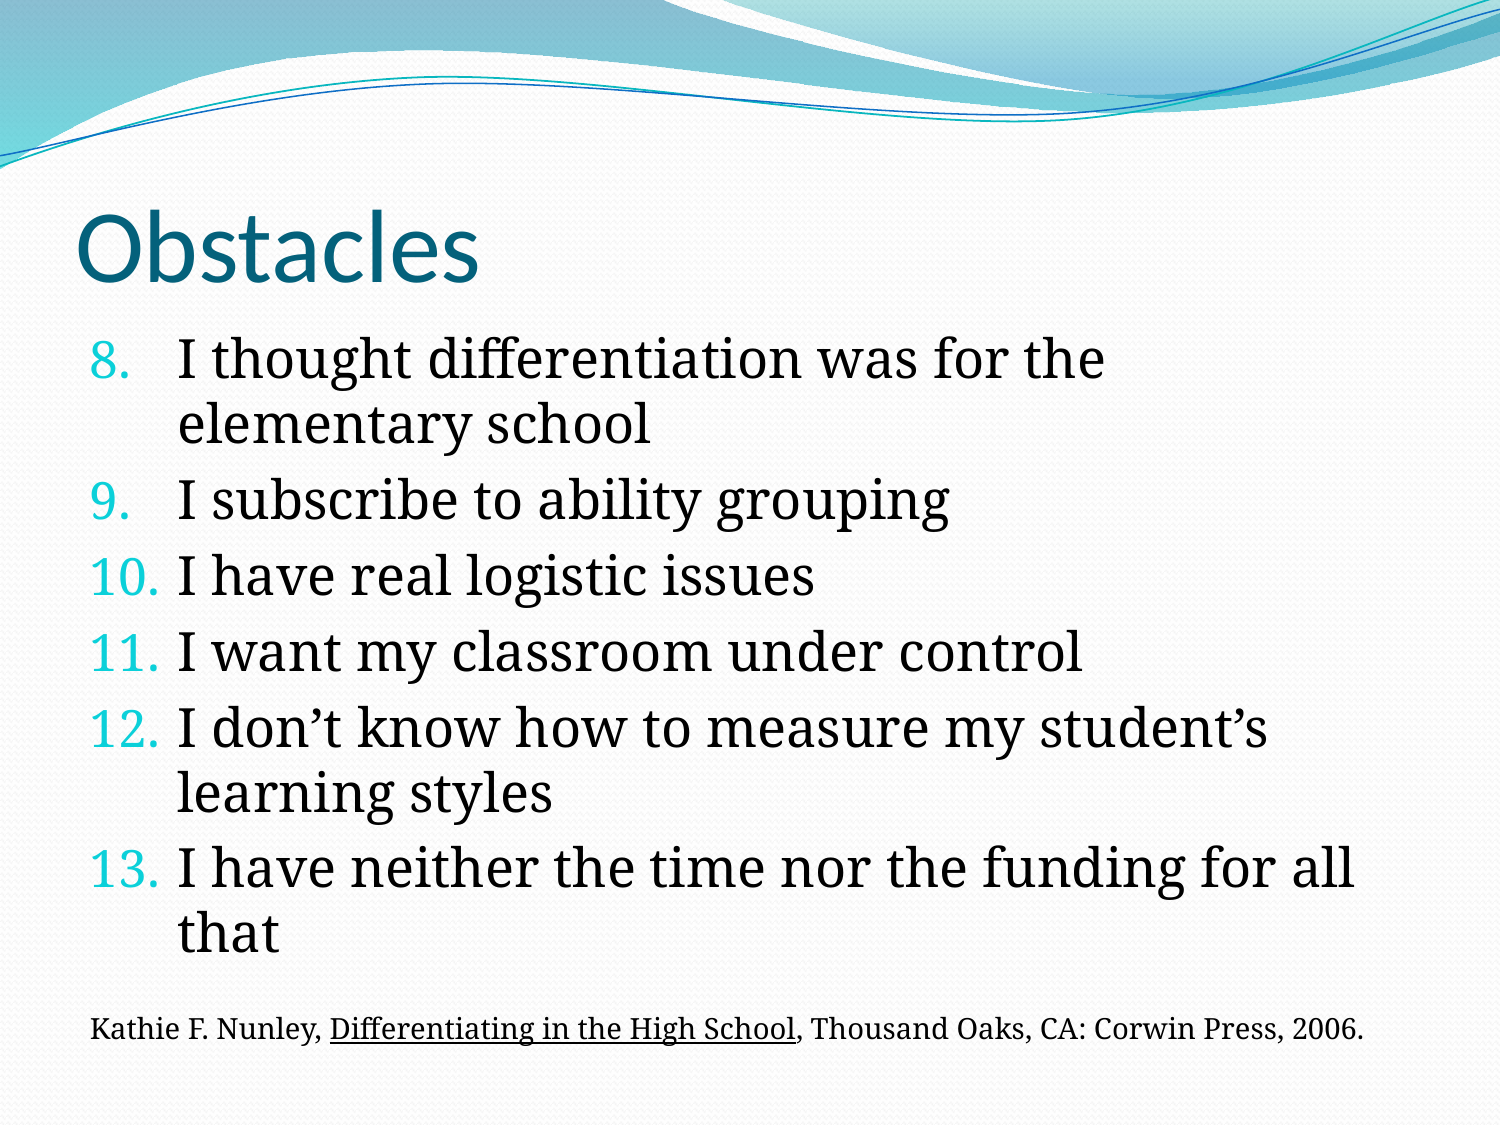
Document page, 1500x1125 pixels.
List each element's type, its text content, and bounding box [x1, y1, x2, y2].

title Obstacles [75, 115, 1425, 303]
list I thought differentiation was for the elementary school I subscribe to ability grouping I have real logistic issues I want my classroom under control I don’t know how to measure my student’s learning styles I have neither the time nor the funding for all that Kathie F. Nunley, Differentiating in the High School, Thousand Oaks, CA: Corwin Press, 2006. [75, 317, 1425, 1038]
